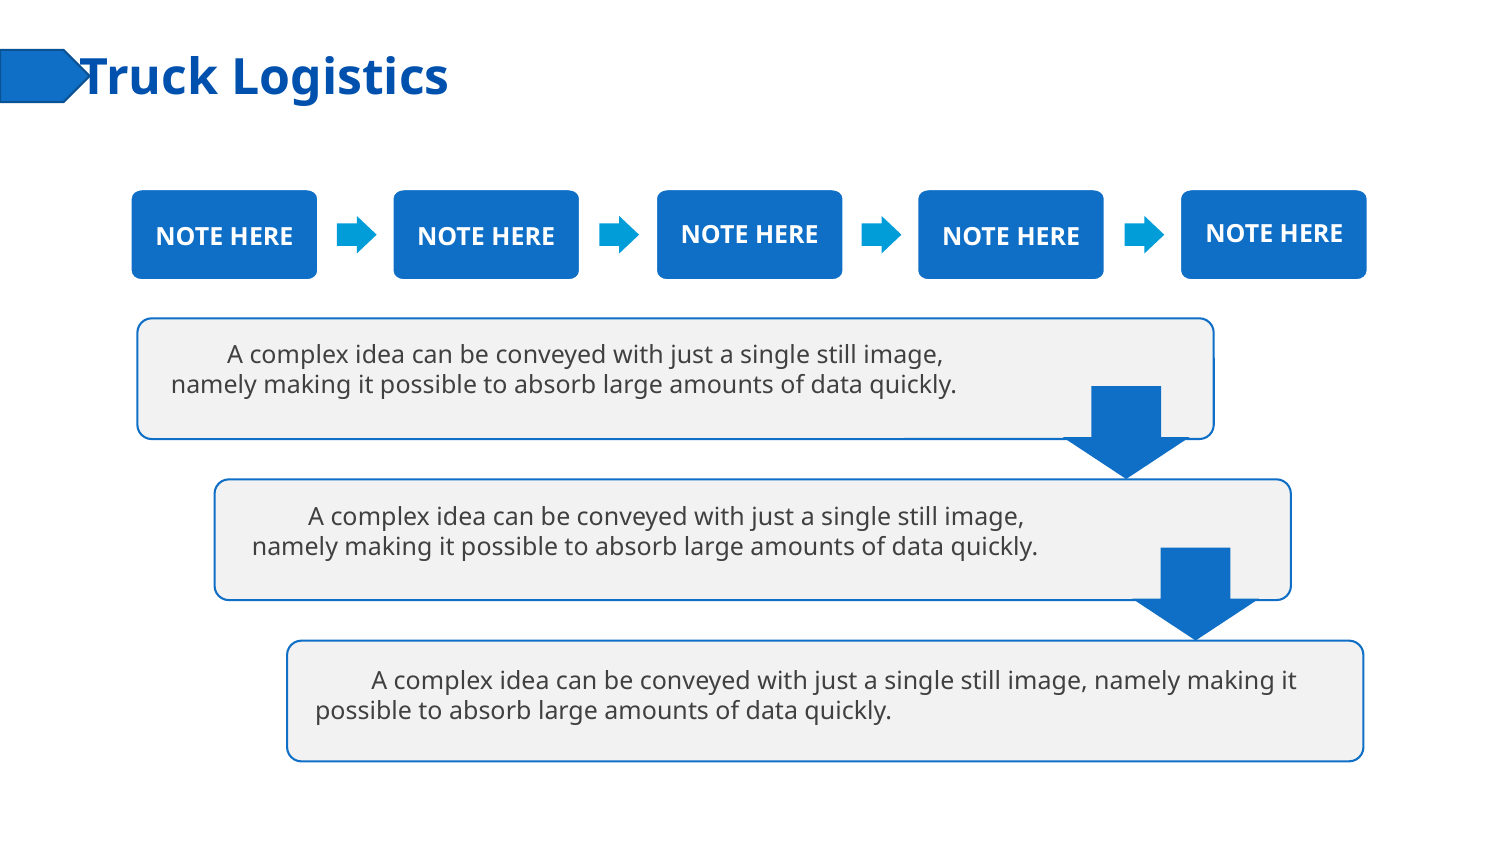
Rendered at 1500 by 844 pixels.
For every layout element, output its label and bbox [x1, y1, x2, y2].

text_box [287, 640, 1364, 762]
text_box [214, 479, 1291, 601]
text_box [1065, 440, 1188, 479]
text_box [1133, 601, 1258, 640]
text_box [130, 189, 1368, 281]
text_box [137, 318, 1214, 440]
